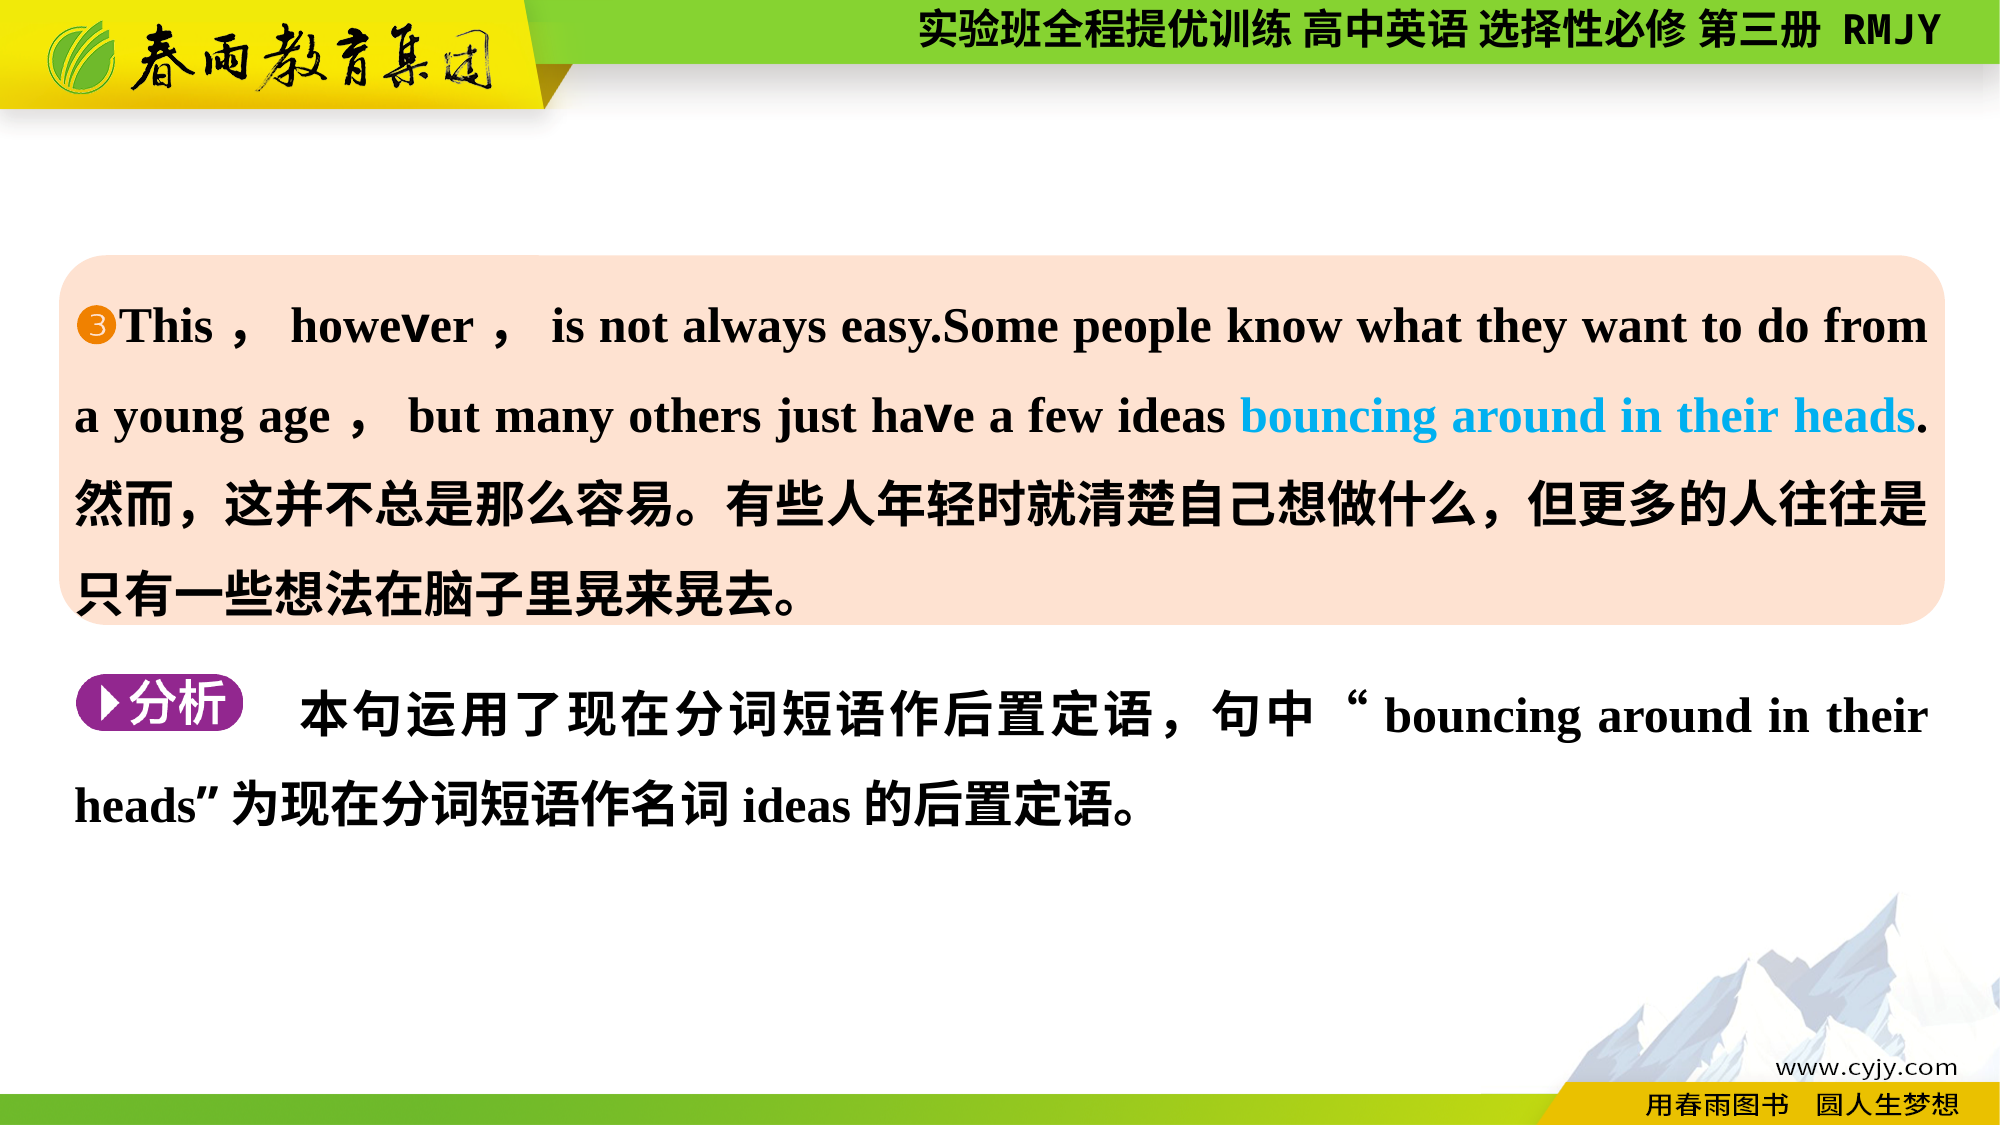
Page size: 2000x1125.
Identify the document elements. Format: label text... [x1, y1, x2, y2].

picture [0, 0, 2000, 1125]
list ❸This，however，is not always easy.Some people know what they want to do from a young age，but many others just have a few ideas bouncing around in their heads. 然而，这并不总是那么容易。有些人年轻时就清楚自己想做什么，但更多的人往往是只有一些想法在脑子里晃来晃去。 [59, 255, 1944, 623]
text_box 本句运用了现在分词短语作后置定语，句中“bouncing around in their heads”为现在分词短语作名词ideas的后置定语。 [59, 645, 1944, 841]
